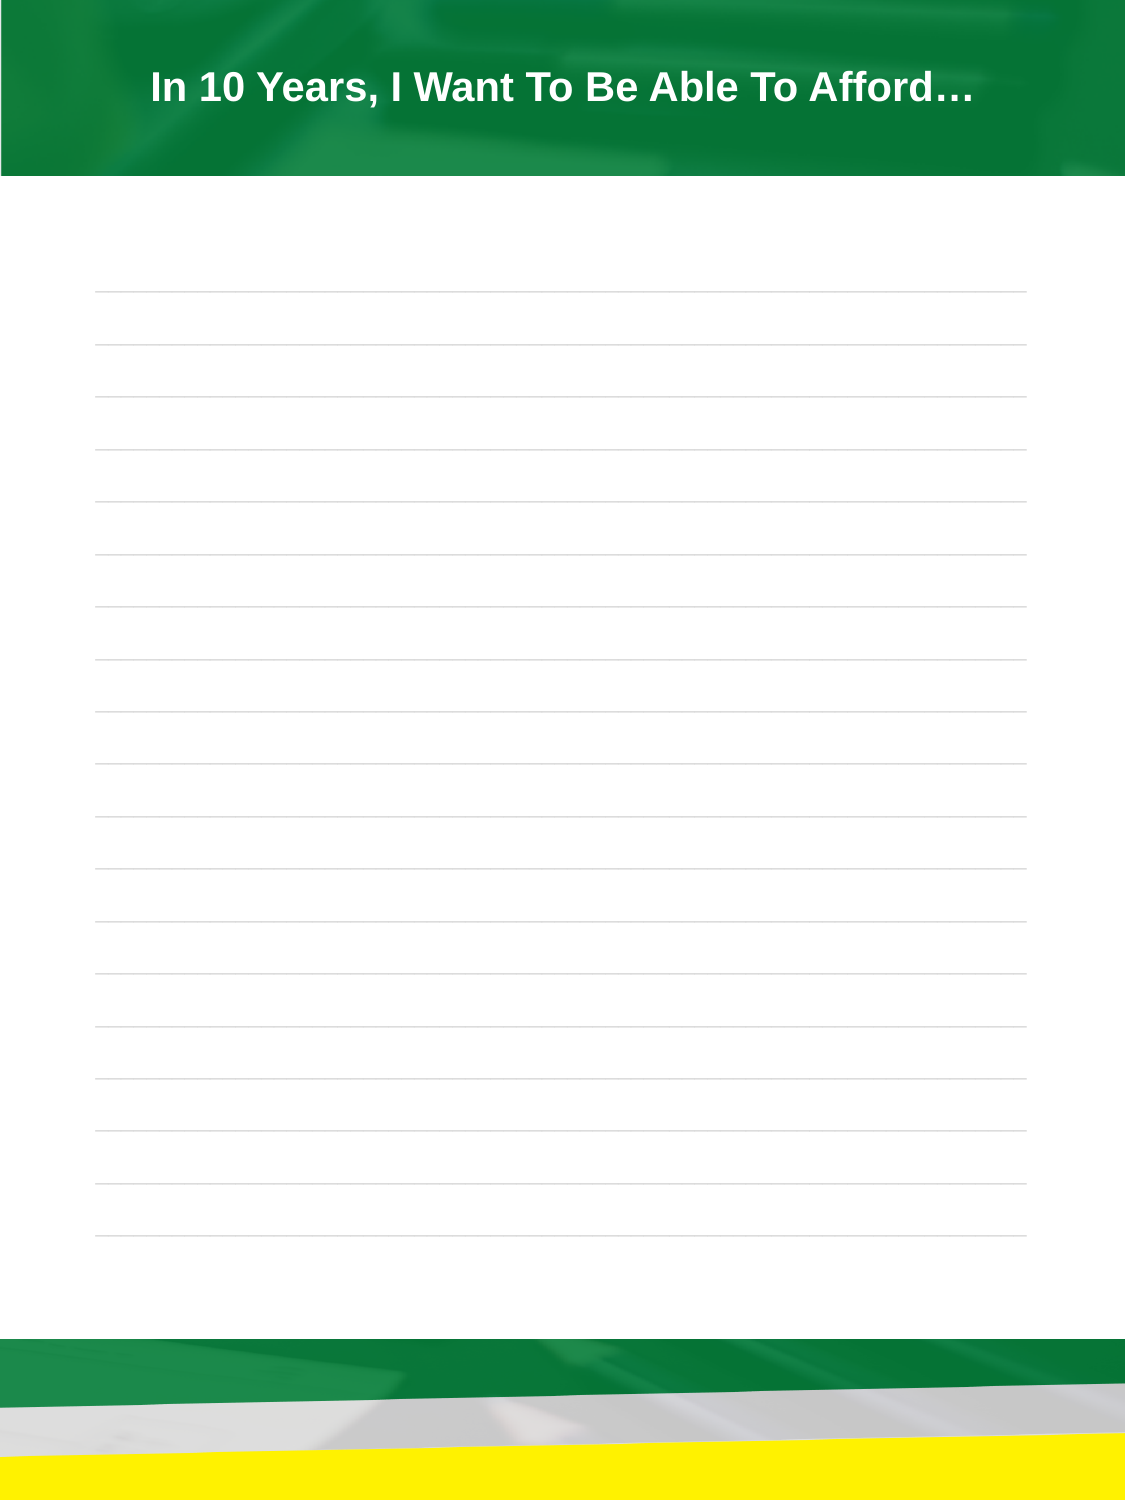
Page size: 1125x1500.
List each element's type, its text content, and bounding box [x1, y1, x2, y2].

picture [0, 0, 1125, 176]
text_box _________________________________________________________________________ _________________________________________________________________________ _________________________________________________________________________ _________________________________________________________________________ _________________________________________________________________________ _________________________________________________________________________ _________________________________________________________________________ _________________________________________________________________________ _________________________________________________________________________ _________________________________________________________________________ _________________________________________________________________________ _________________________________________________________________________ _________________________________________________________________________ _________________________________________________________________________ _________________________________________________________________________ _________________________________________________________________________ _________________________________________________________________________ _________________________________________________________________________ _________________________________________________________________________ [80, 258, 1045, 1245]
picture [0, 1339, 1125, 1500]
